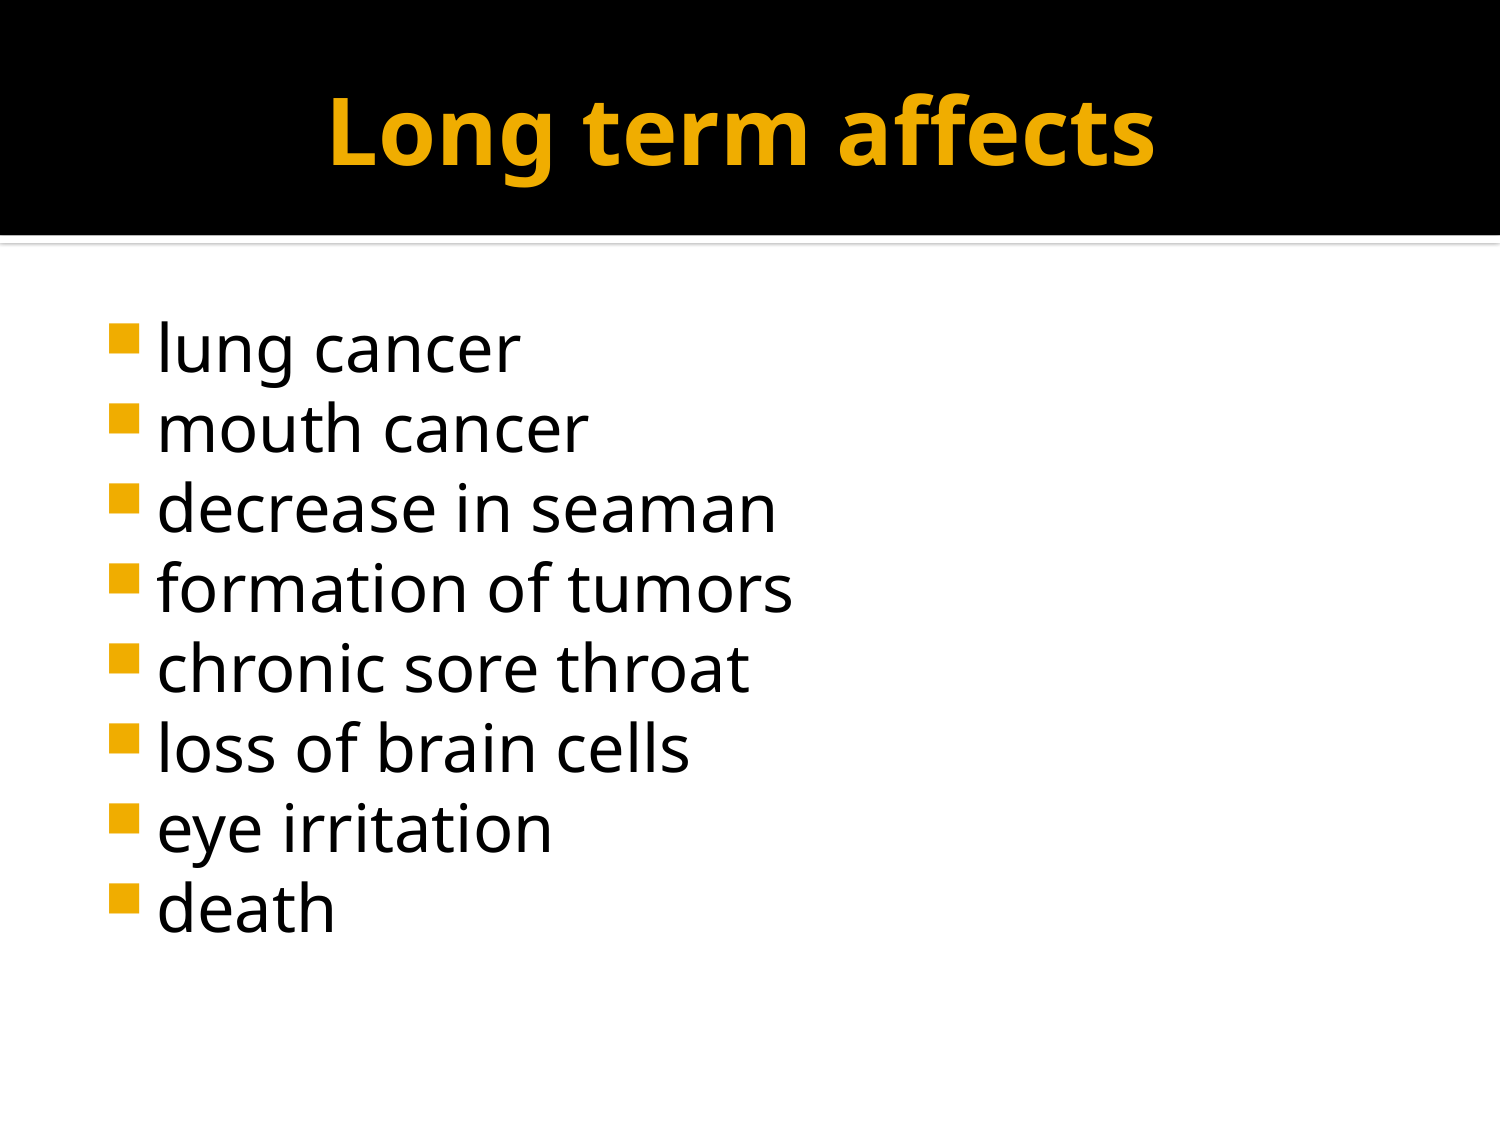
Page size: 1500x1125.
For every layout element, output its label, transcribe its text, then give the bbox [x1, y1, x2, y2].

title Long term affects [75, 25, 1425, 231]
list lung cancer mouth cancer decrease in seaman formation of tumors chronic sore throat loss of brain cells eye irritation death [75, 291, 1425, 1050]
